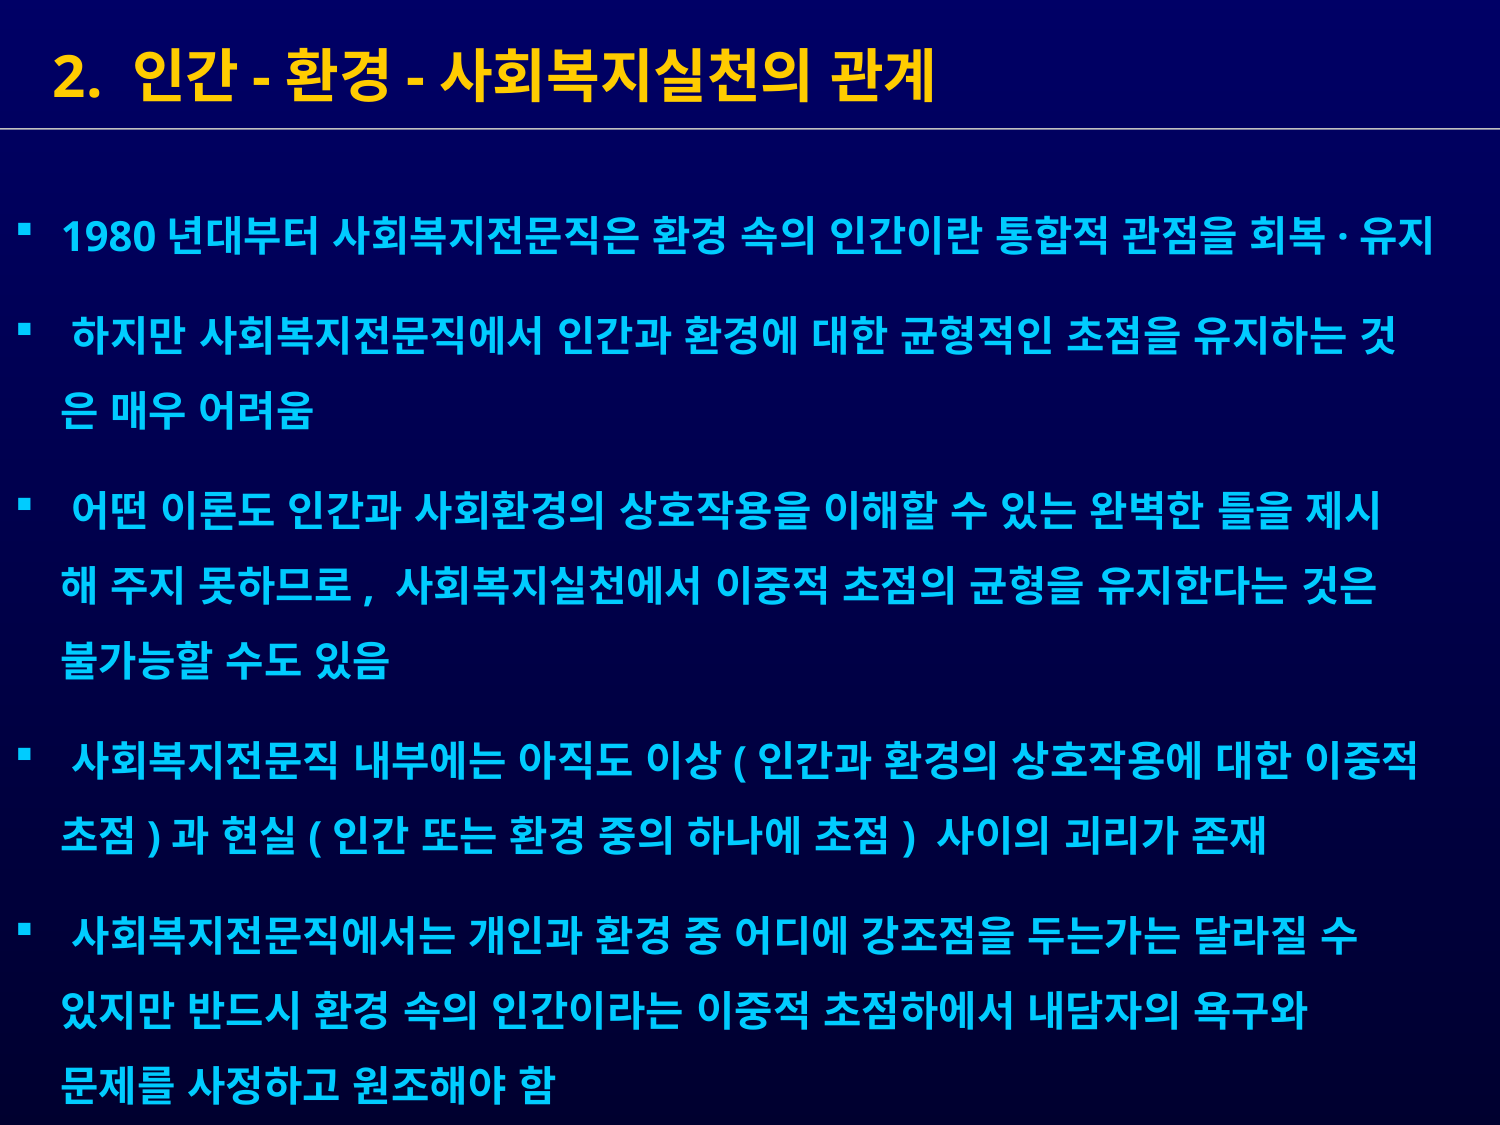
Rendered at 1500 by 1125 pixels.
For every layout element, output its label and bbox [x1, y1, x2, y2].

text_box [0, 31, 1500, 1116]
